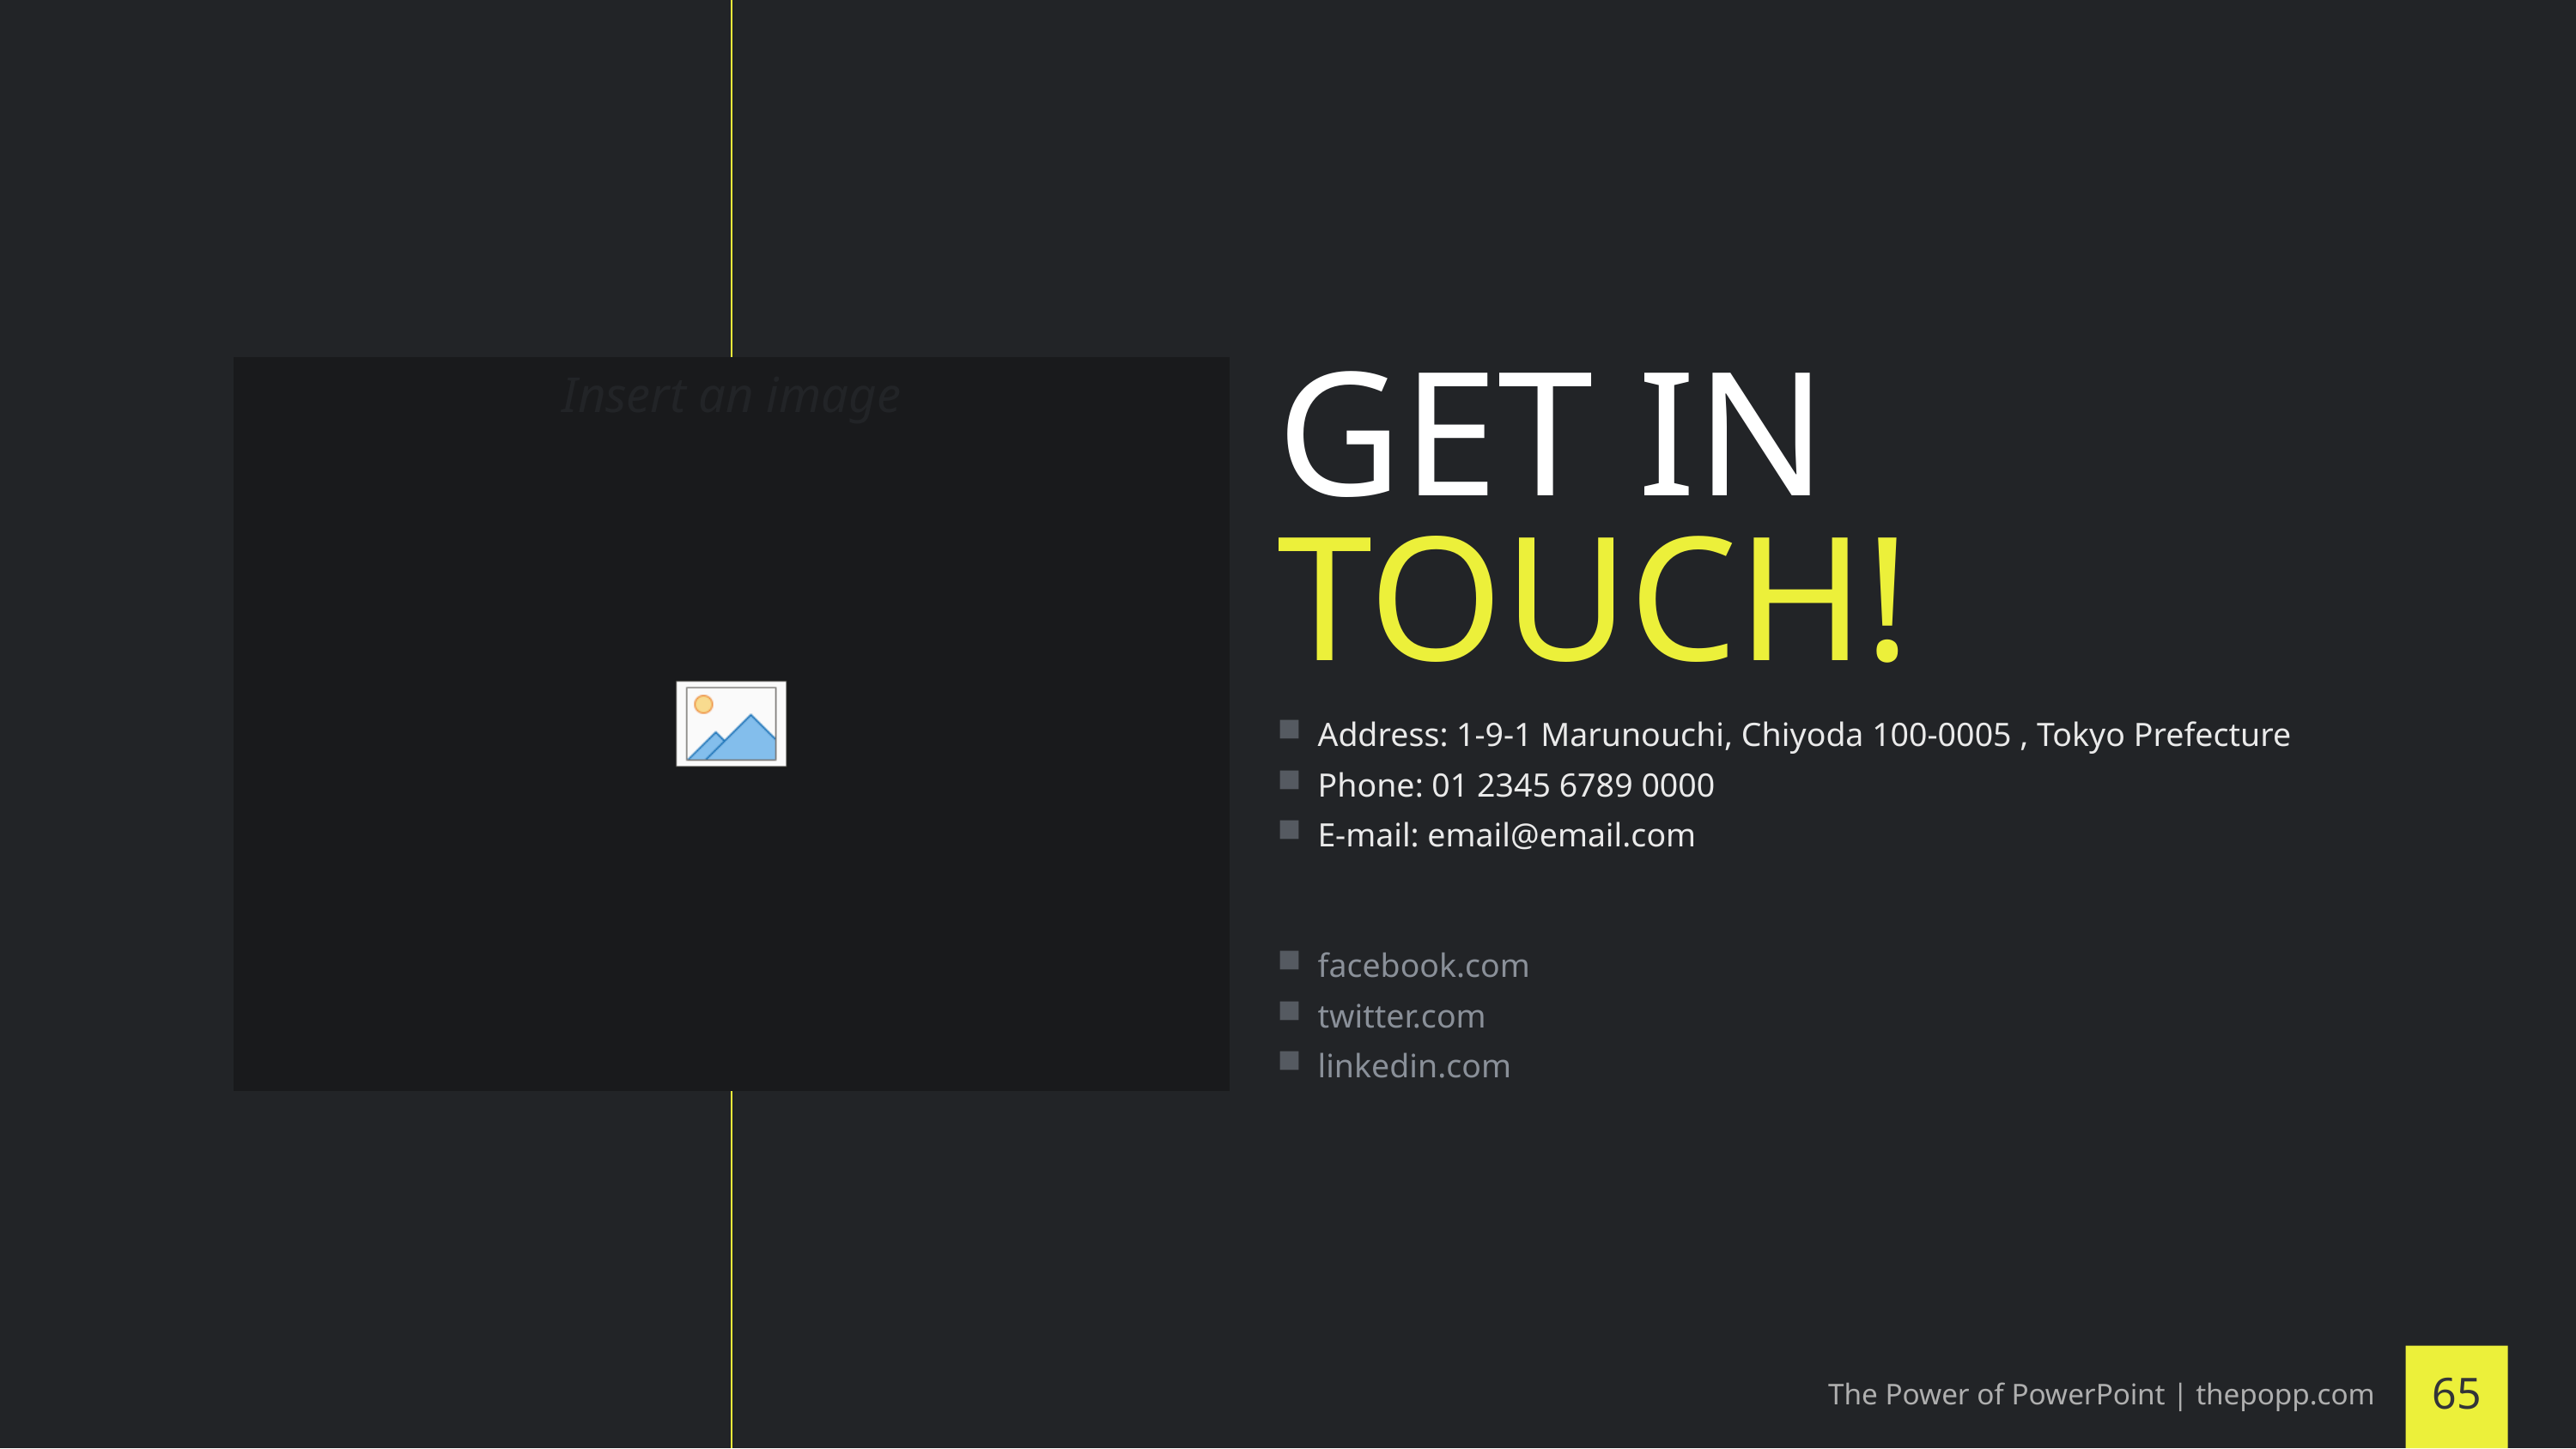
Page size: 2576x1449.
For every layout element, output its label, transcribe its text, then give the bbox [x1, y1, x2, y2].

title GET IN TOUCH! [1264, 357, 2478, 696]
slide_number 65 [2404, 1356, 2509, 1434]
footer The Power of PowerPoint | thepopp.com [1519, 1356, 2389, 1434]
picture [234, 357, 1230, 1091]
list Address: 1-9-1 Marunouchi, Chiyoda 100-0005 , Tokyo Prefecture Phone: 01 2345 6789 0000 E-mail: email@email.com [1264, 696, 2478, 869]
list facebook.com twitter.com linkedin.com [1264, 903, 2478, 1091]
